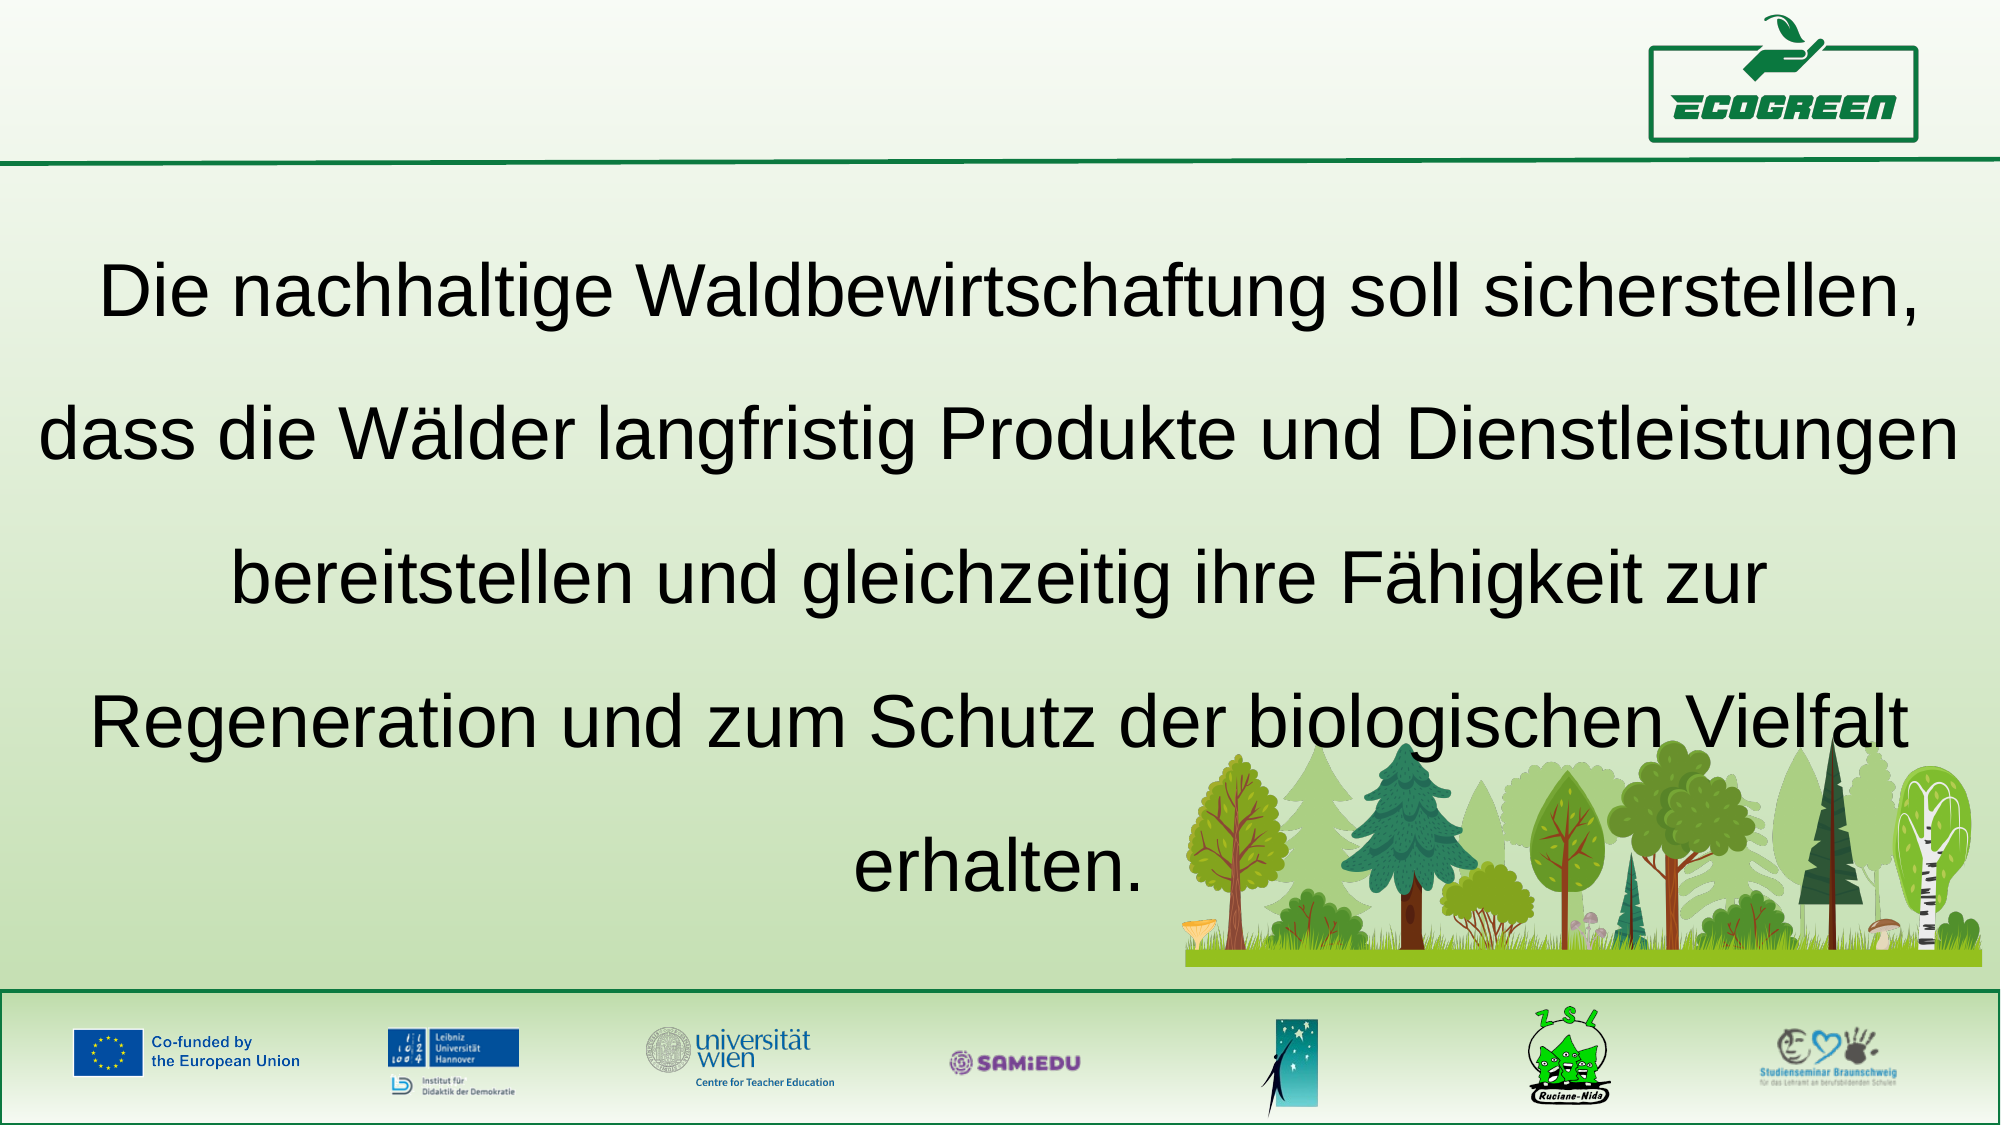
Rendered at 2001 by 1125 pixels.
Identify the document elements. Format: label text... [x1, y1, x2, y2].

picture [1259, 1018, 1330, 1125]
picture [388, 1022, 519, 1103]
picture [1528, 1006, 1611, 1105]
picture [1639, 0, 1928, 157]
picture [646, 1027, 834, 1086]
text_box [1182, 737, 1983, 968]
text_box Die nachhaltige Waldbewirtschaftung soll sicherstellen, dass die Wälder langfristig Produkte und Dienstleistungen bereitstellen und gleichzeitig ihre Fähigkeit zur Regeneration und zum Schutz der biologischen Vielfalt erhalten. [30, 187, 1970, 907]
picture [945, 1047, 1087, 1079]
picture [1755, 1022, 1902, 1091]
picture [71, 1027, 317, 1079]
